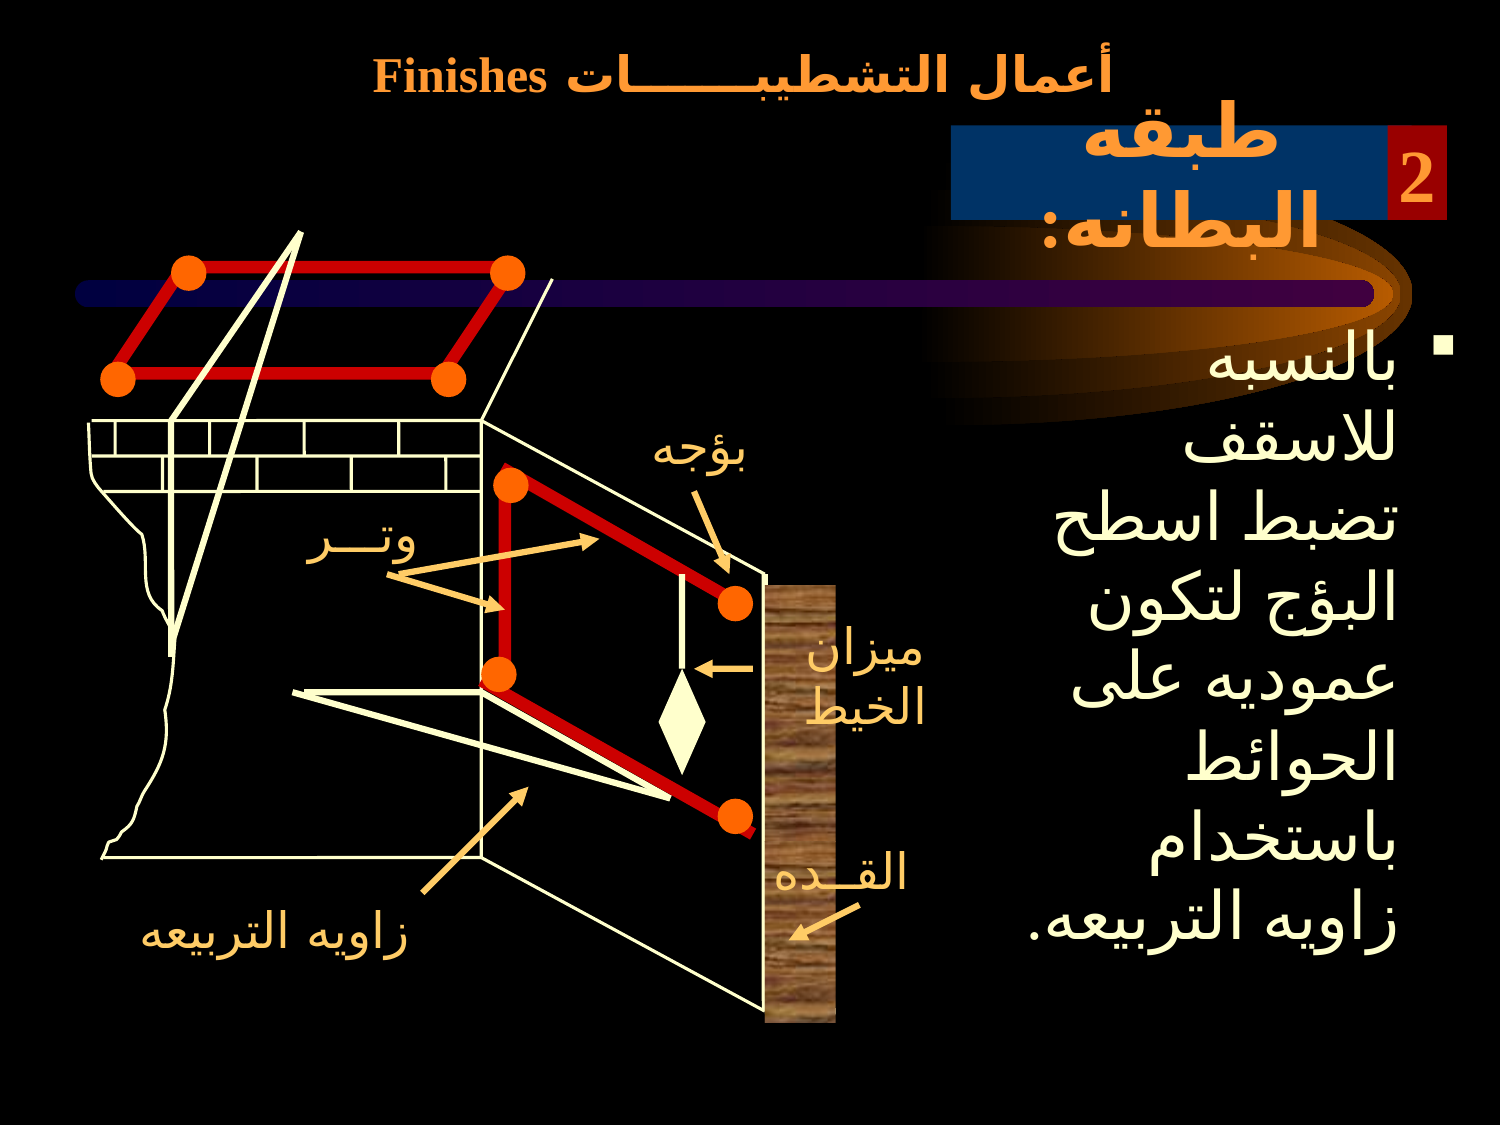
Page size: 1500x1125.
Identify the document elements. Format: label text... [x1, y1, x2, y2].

text_box [481, 656, 517, 693]
text_box 2 [1387, 125, 1447, 220]
text_box بالنسبه للاسقف تضبط اسطح البؤج لتكون عموديه على الحوائط باستخدام زاويه التربيعه. [1009, 397, 1459, 870]
text_box [788, 904, 860, 941]
text_box أعمال التشطيبـــــــات Finishes [324, 30, 1164, 114]
text_box طبقه البطانه: [950, 125, 1387, 220]
text_box [100, 361, 136, 398]
text_box القــده [741, 834, 942, 905]
text_box [658, 668, 706, 776]
text_box [693, 491, 731, 575]
text_box [717, 798, 754, 835]
text_box [764, 585, 836, 633]
text_box [693, 662, 753, 676]
text_box [493, 467, 529, 504]
text_box بؤجه [646, 408, 753, 480]
text_box [88, 422, 175, 860]
text_box [422, 786, 529, 893]
text_box [490, 255, 526, 291]
text_box وتـــر [292, 503, 435, 563]
text_box [171, 255, 207, 291]
text_box زاويه التربيعه [115, 881, 434, 976]
text_box ميزان الخيط [741, 633, 990, 716]
text_box [764, 905, 836, 1023]
text_box [717, 585, 754, 622]
text_box [430, 361, 467, 398]
text_box [398, 534, 600, 575]
text_box [386, 574, 505, 612]
text_box [764, 716, 836, 834]
